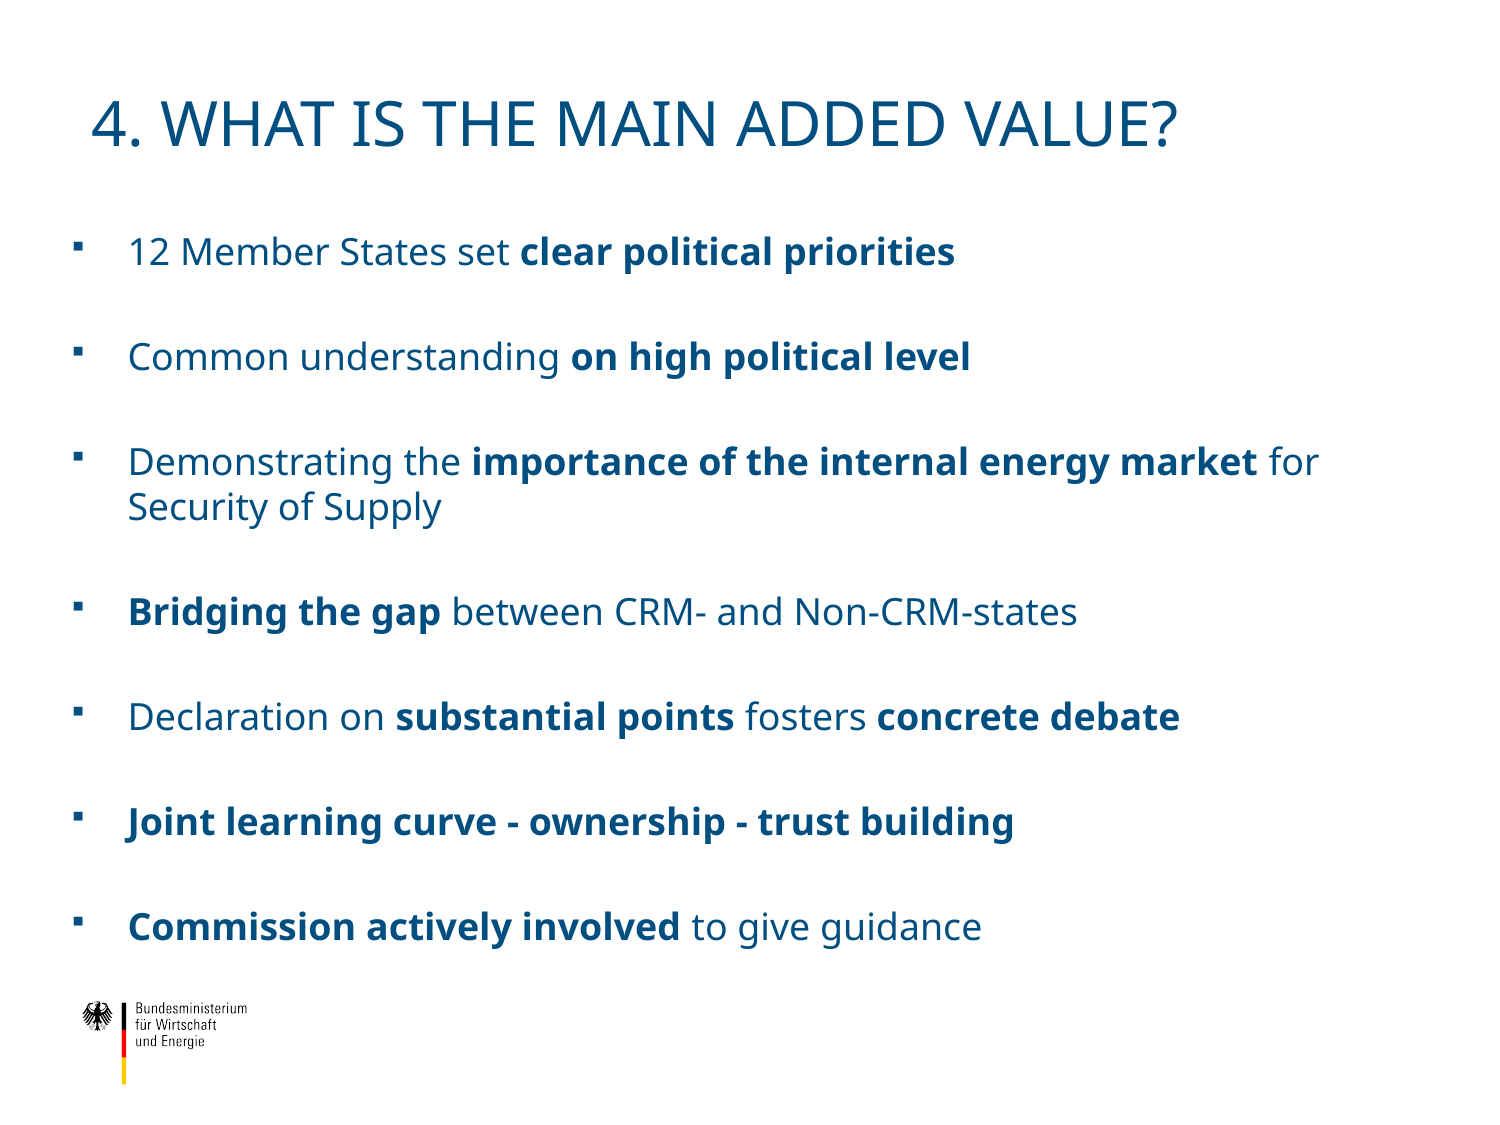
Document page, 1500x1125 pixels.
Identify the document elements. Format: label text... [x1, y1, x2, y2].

subtitle 12 Member States set clear political priorities Common understanding on high political level Demonstrating the importance of the internal energy market for Security of Supply Bridging the gap between CRM- and Non-CRM-states Declaration on substantial points fosters concrete debate Joint learning curve - ownership - trust building Commission actively involved to give guidance [56, 222, 1416, 974]
title 4. WHAT IS THE MAIN ADDED VALUE? [76, 78, 1341, 239]
picture [59, 975, 287, 1112]
